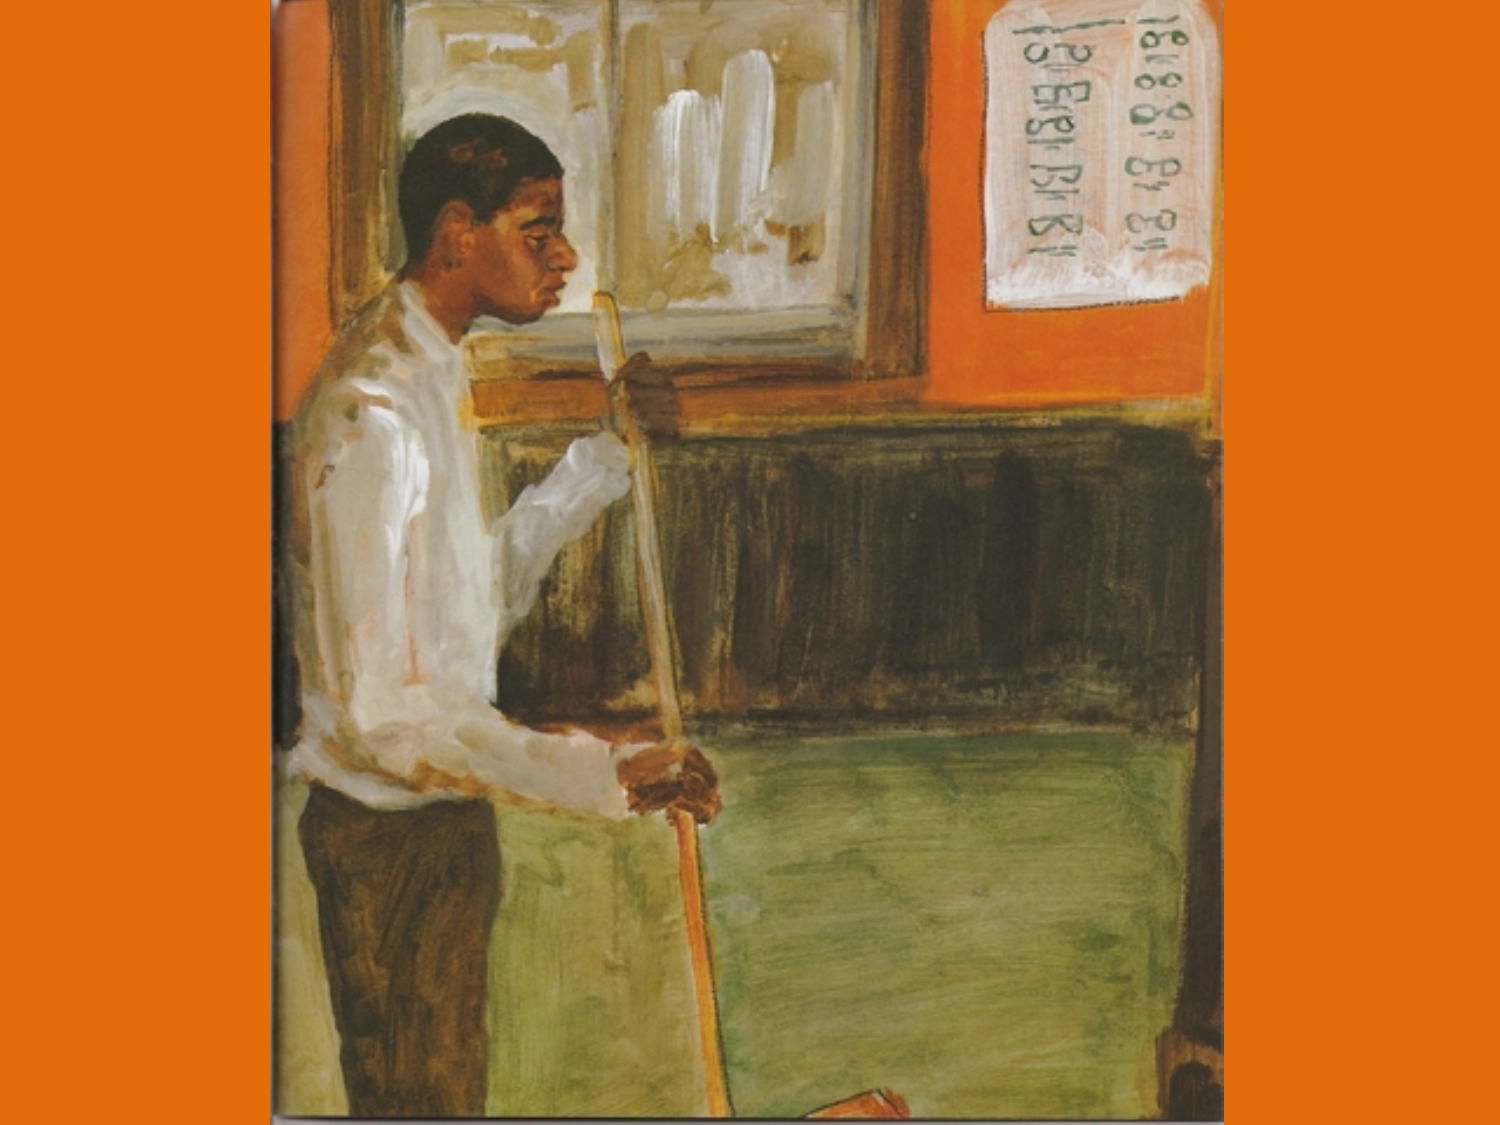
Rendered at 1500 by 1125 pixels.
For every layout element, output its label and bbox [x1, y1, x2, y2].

picture [269, 0, 1225, 1125]
